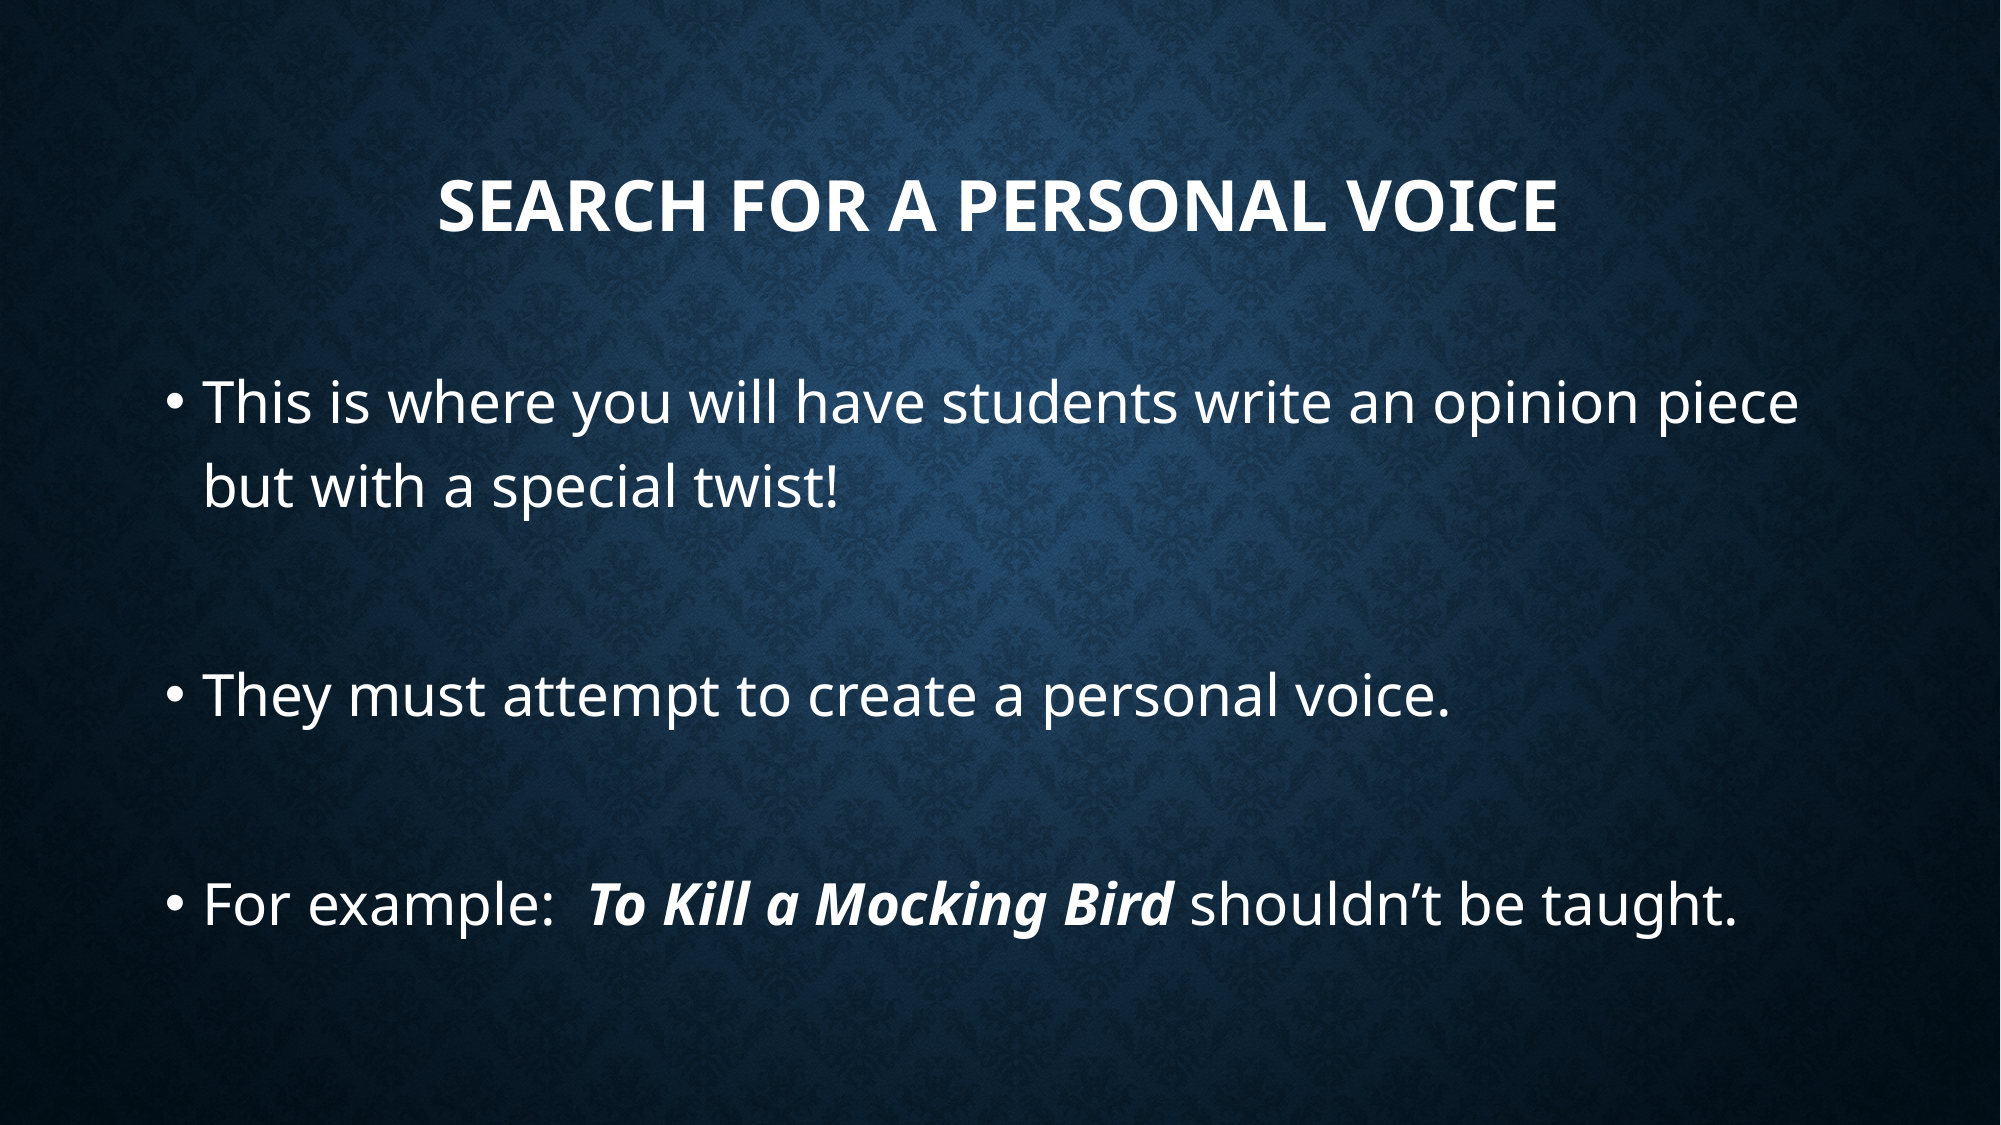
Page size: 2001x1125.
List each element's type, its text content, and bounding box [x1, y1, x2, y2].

list This is where you will have students write an opinion piece but with a special twist! They must attempt to create a personal voice. For example: To Kill a Mocking Bird shouldn’t be taught. [149, 343, 1849, 950]
title Search for a personal voice [149, 99, 1849, 318]
